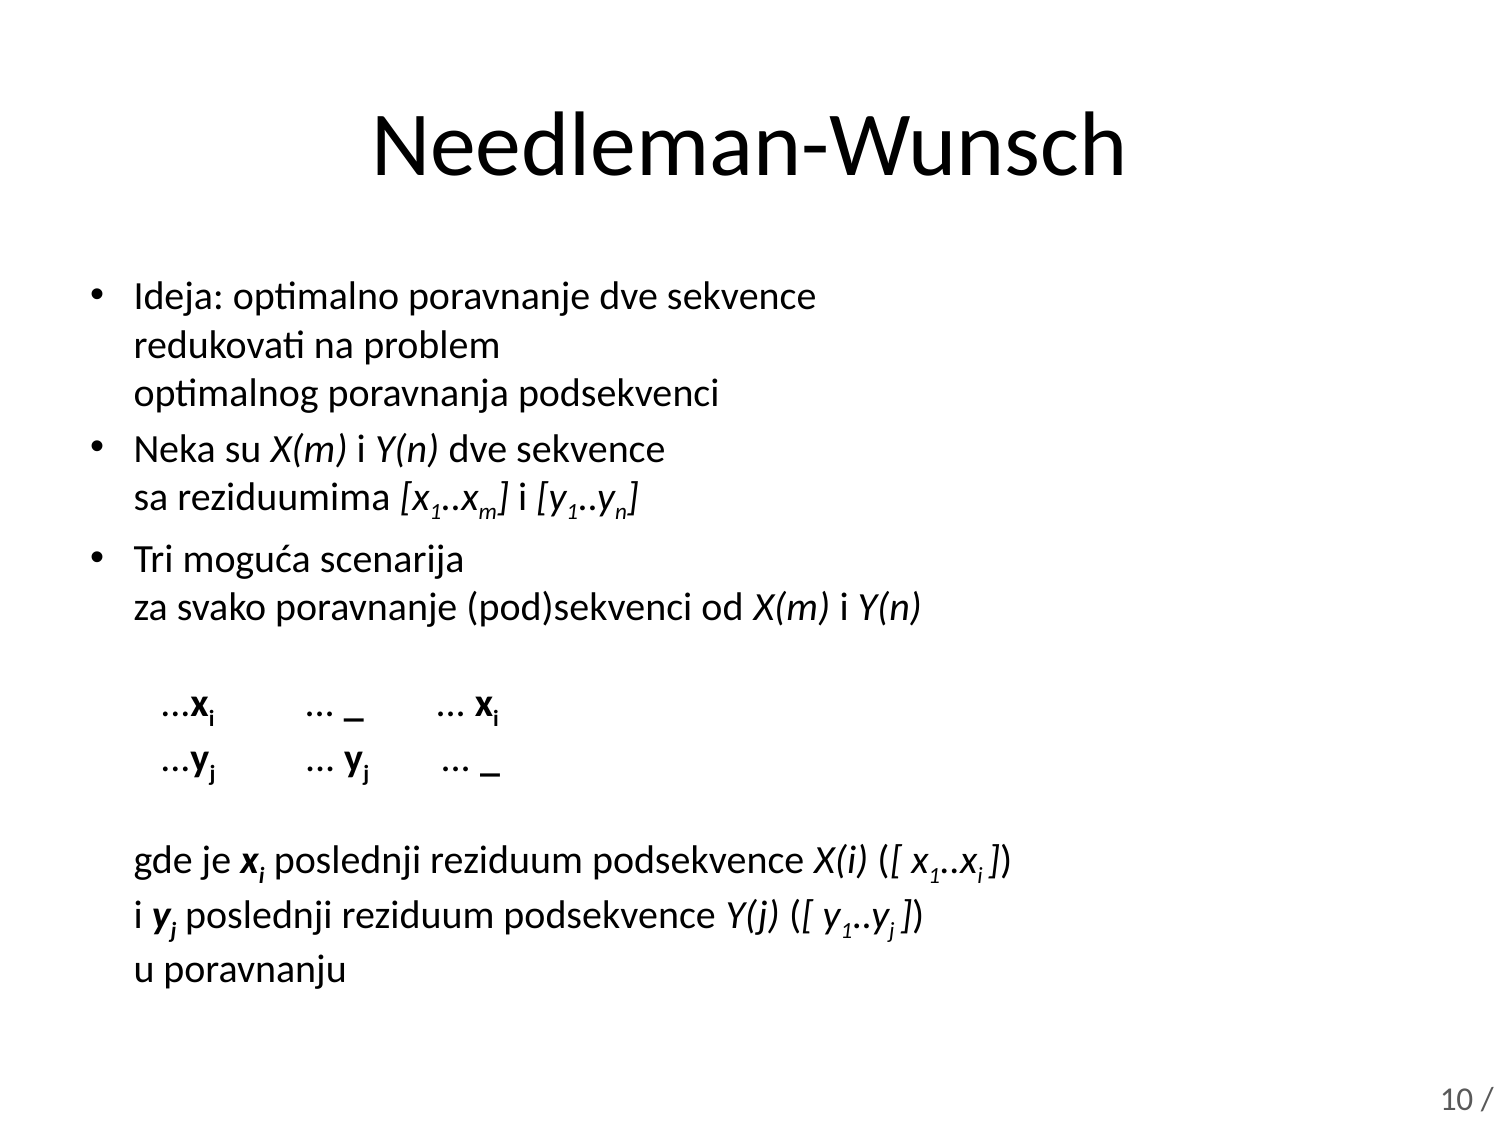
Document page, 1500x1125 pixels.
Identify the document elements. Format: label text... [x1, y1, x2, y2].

list Ideja: optimalno poravnanje dve sekvence redukovati na problem optimalnog poravnanja podsekvenci Neka su X(m) i Y(n) dve sekvence sa reziduumima [x1..xm] i [y1..yn] Tri moguća scenarija za svako poravnanje (pod)sekvenci od X(m) i Y(n) ...xi ... _ ... xi ...yj ... yj ... _ gde je xi poslednji reziduum podsekvence X(i) ([ x1..xi ]) i yj poslednji reziduum podsekvence Y(j) ([ y1..yj ]) u poravnanju [75, 262, 1425, 1005]
title Needleman-Wunsch [75, 45, 1425, 233]
